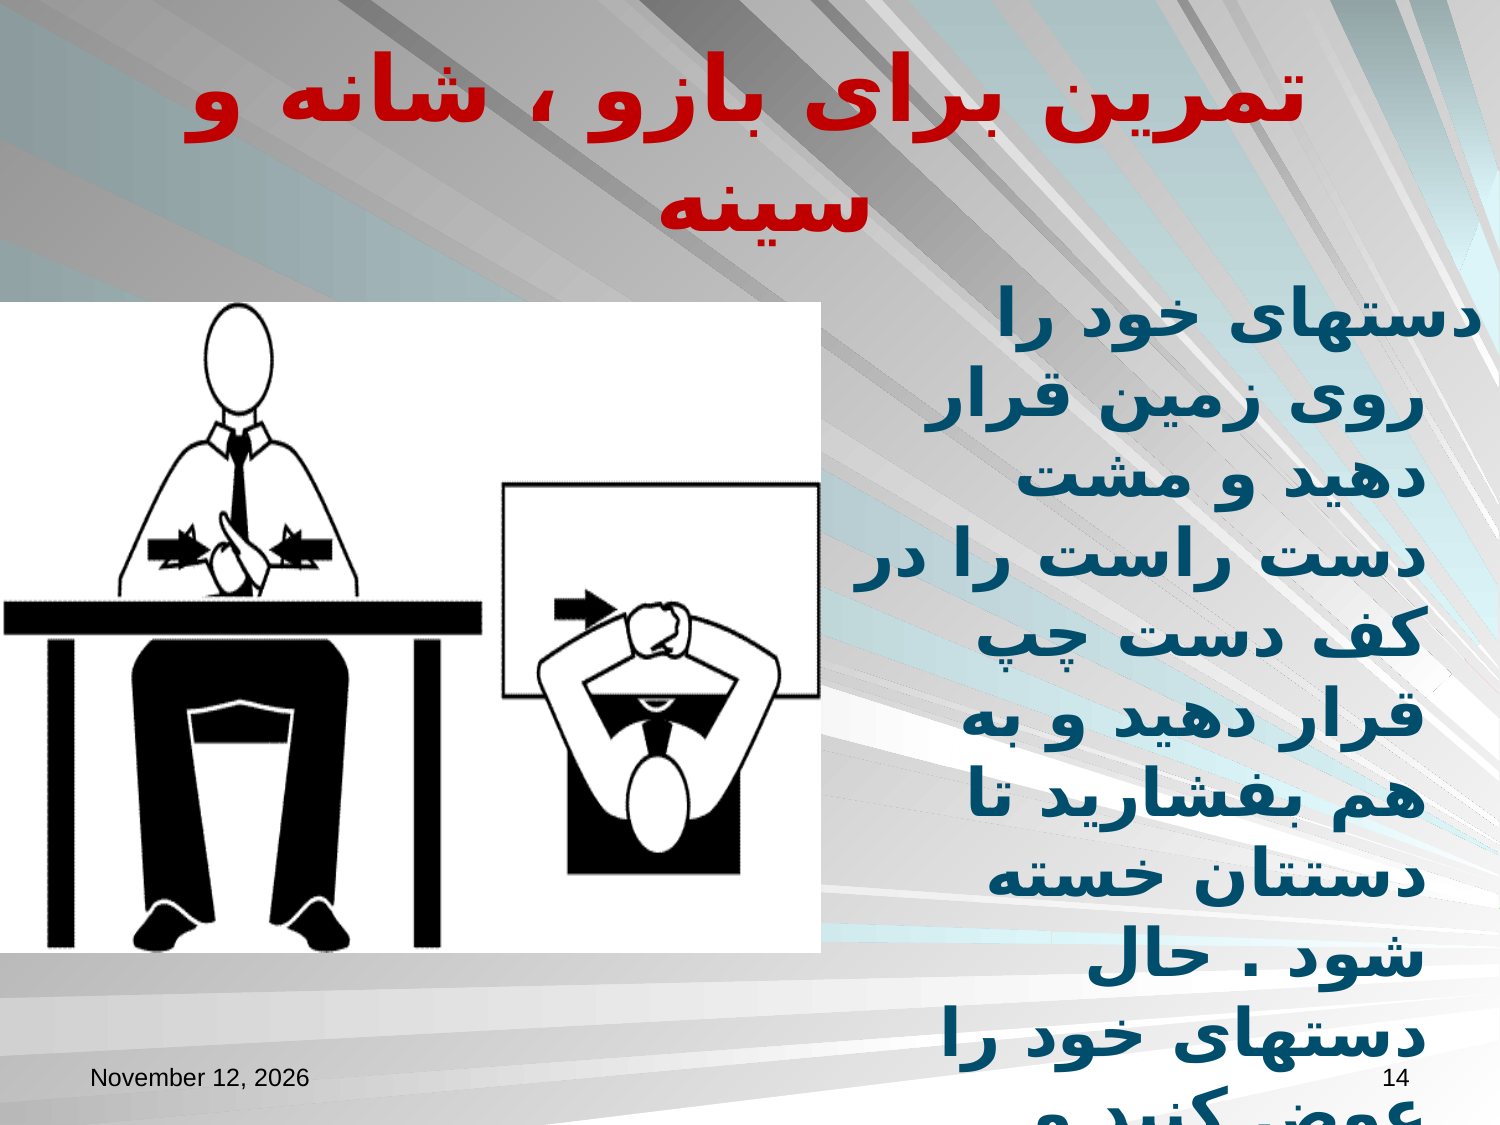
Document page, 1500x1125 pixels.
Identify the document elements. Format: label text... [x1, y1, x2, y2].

title تمرین برای بازو ، شانه و سینه [74, 45, 1426, 234]
list دستهای خود را روی زمین قرار دهید و مشت دست راست را در کف دست چپ قرار دهید و به هم بفشارید تا دستتان خسته شود . حال دستهای خود را عوض کنید و تمرین را تکرار کنید . [832, 262, 1500, 1006]
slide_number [74, 1023, 426, 1100]
slide_number 14 [1074, 1023, 1426, 1100]
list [0, 302, 822, 953]
